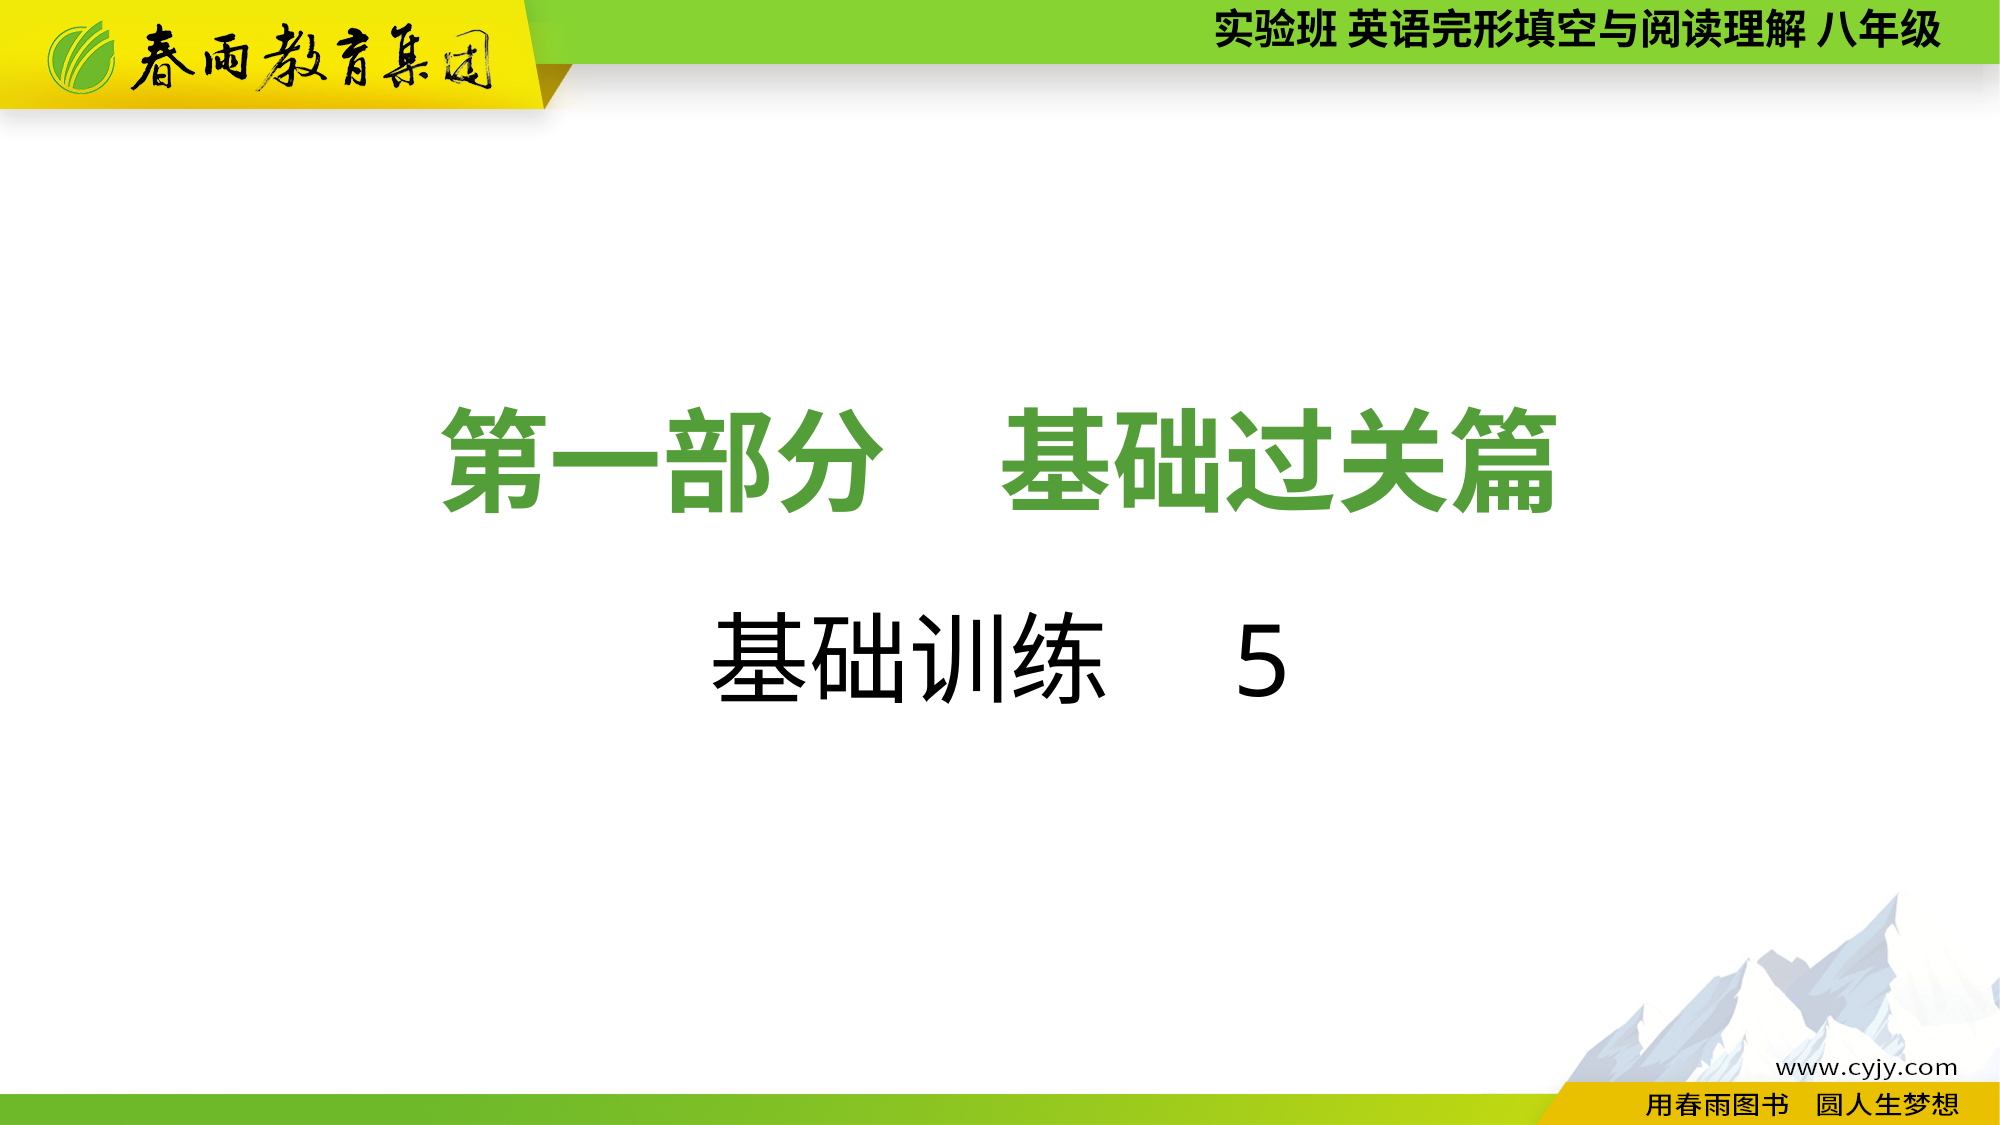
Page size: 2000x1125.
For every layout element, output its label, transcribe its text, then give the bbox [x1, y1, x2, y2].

picture [0, 0, 2000, 1125]
text_box 第一部分 基础过关篇 [54, 316, 1946, 528]
text_box 基础训练 5 [54, 528, 1946, 724]
